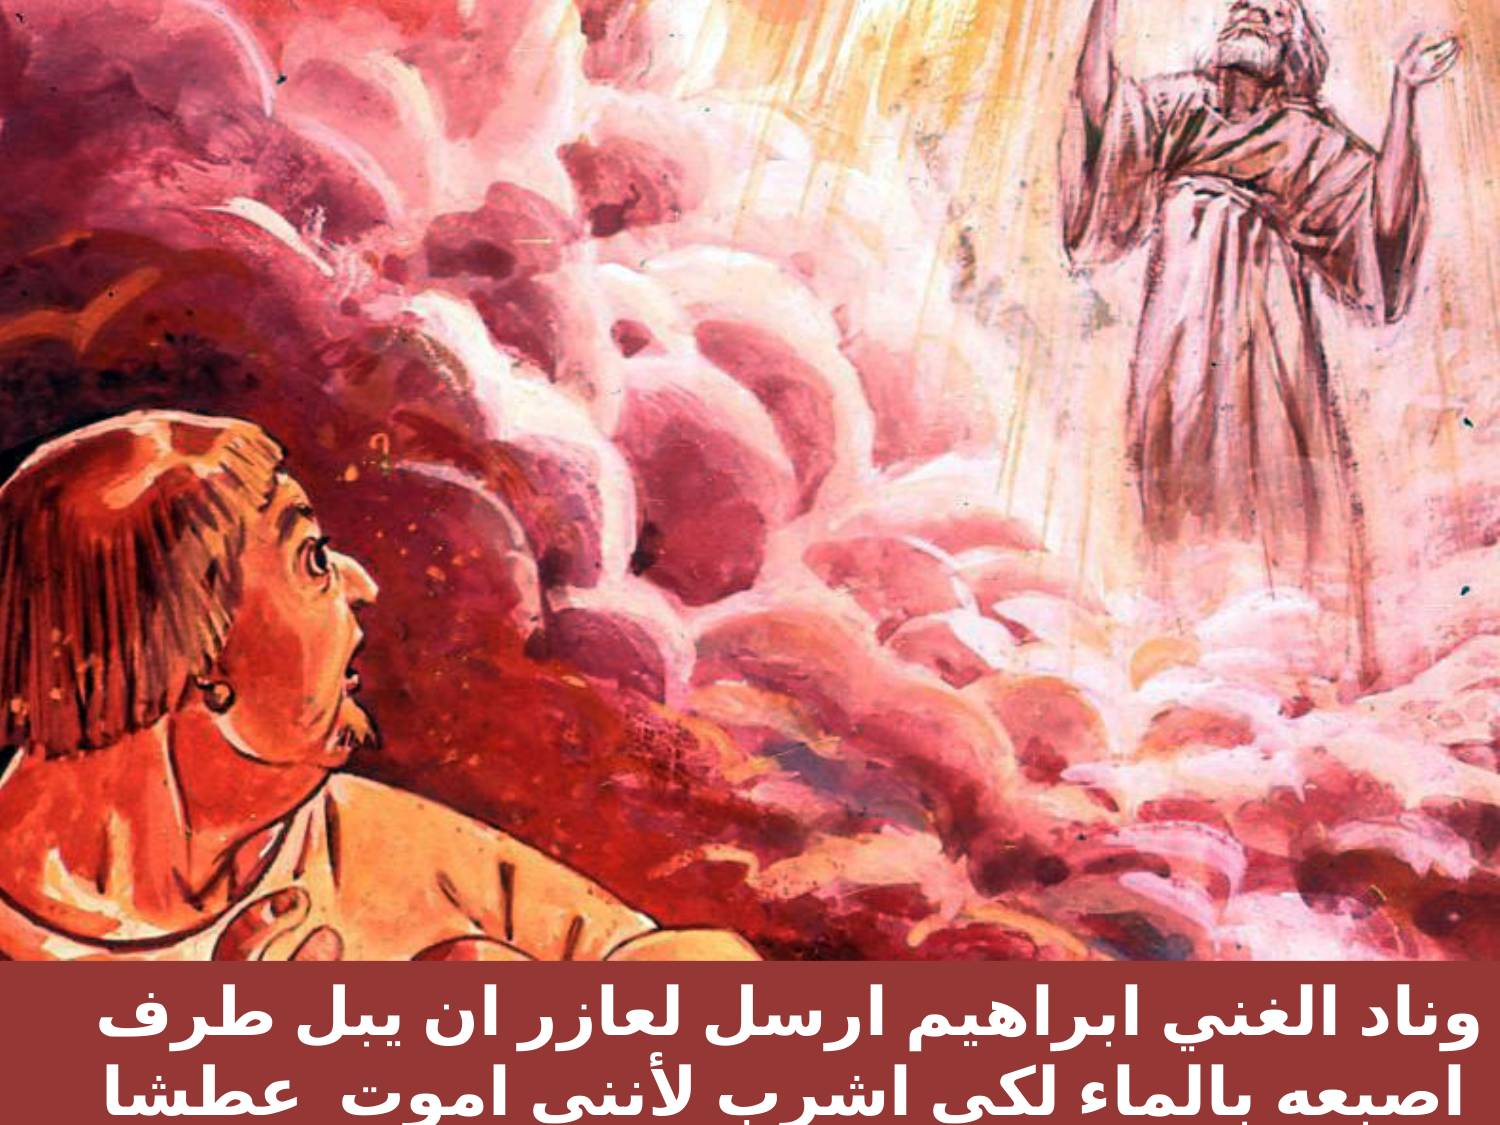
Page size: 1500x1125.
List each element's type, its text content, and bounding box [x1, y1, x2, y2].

picture [0, 0, 1500, 962]
text_box وناد الغني ابراهيم ارسل لعازر ان يبل طرف اصبعه بالماء لكي اشرب لأنني اموت عطشا [0, 969, 1500, 1125]
